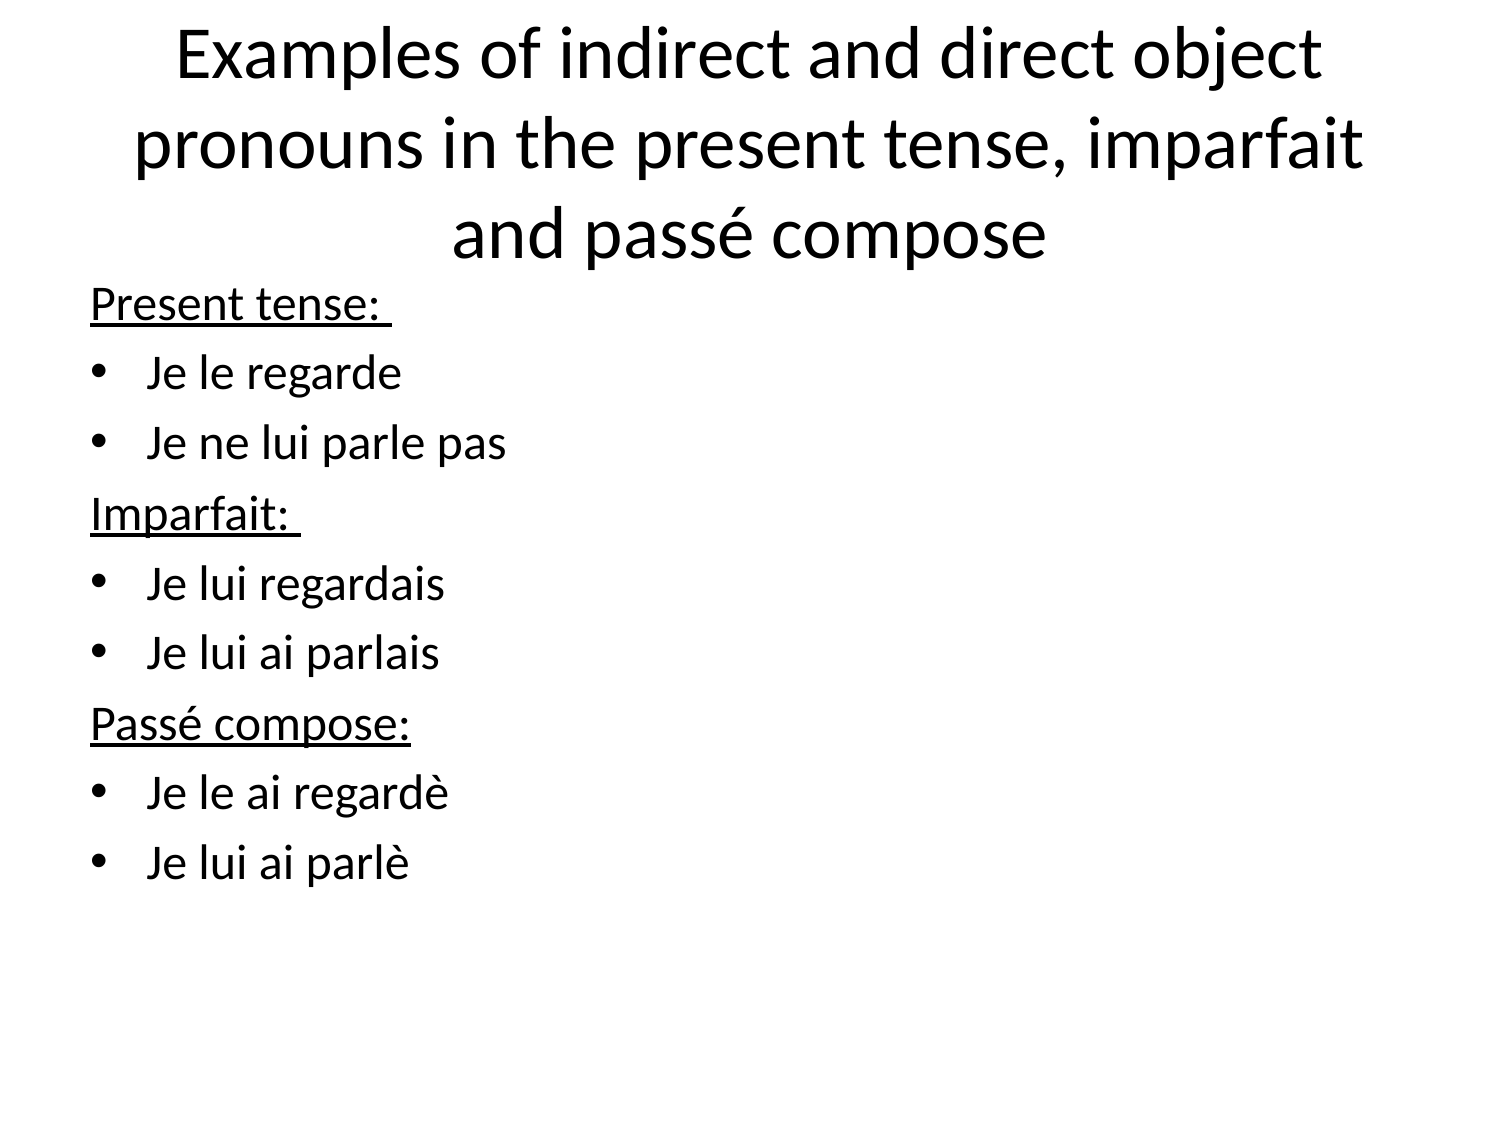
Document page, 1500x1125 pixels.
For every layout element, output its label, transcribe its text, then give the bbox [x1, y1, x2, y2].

list Present tense: Je le regarde Je ne lui parle pas Imparfait: Je lui regardais Je lui ai parlais Passé compose: Je le ai regardè Je lui ai parlè [75, 262, 1425, 1005]
title Examples of indirect and direct object pronouns in the present tense, imparfait and passé compose [75, 45, 1425, 233]
